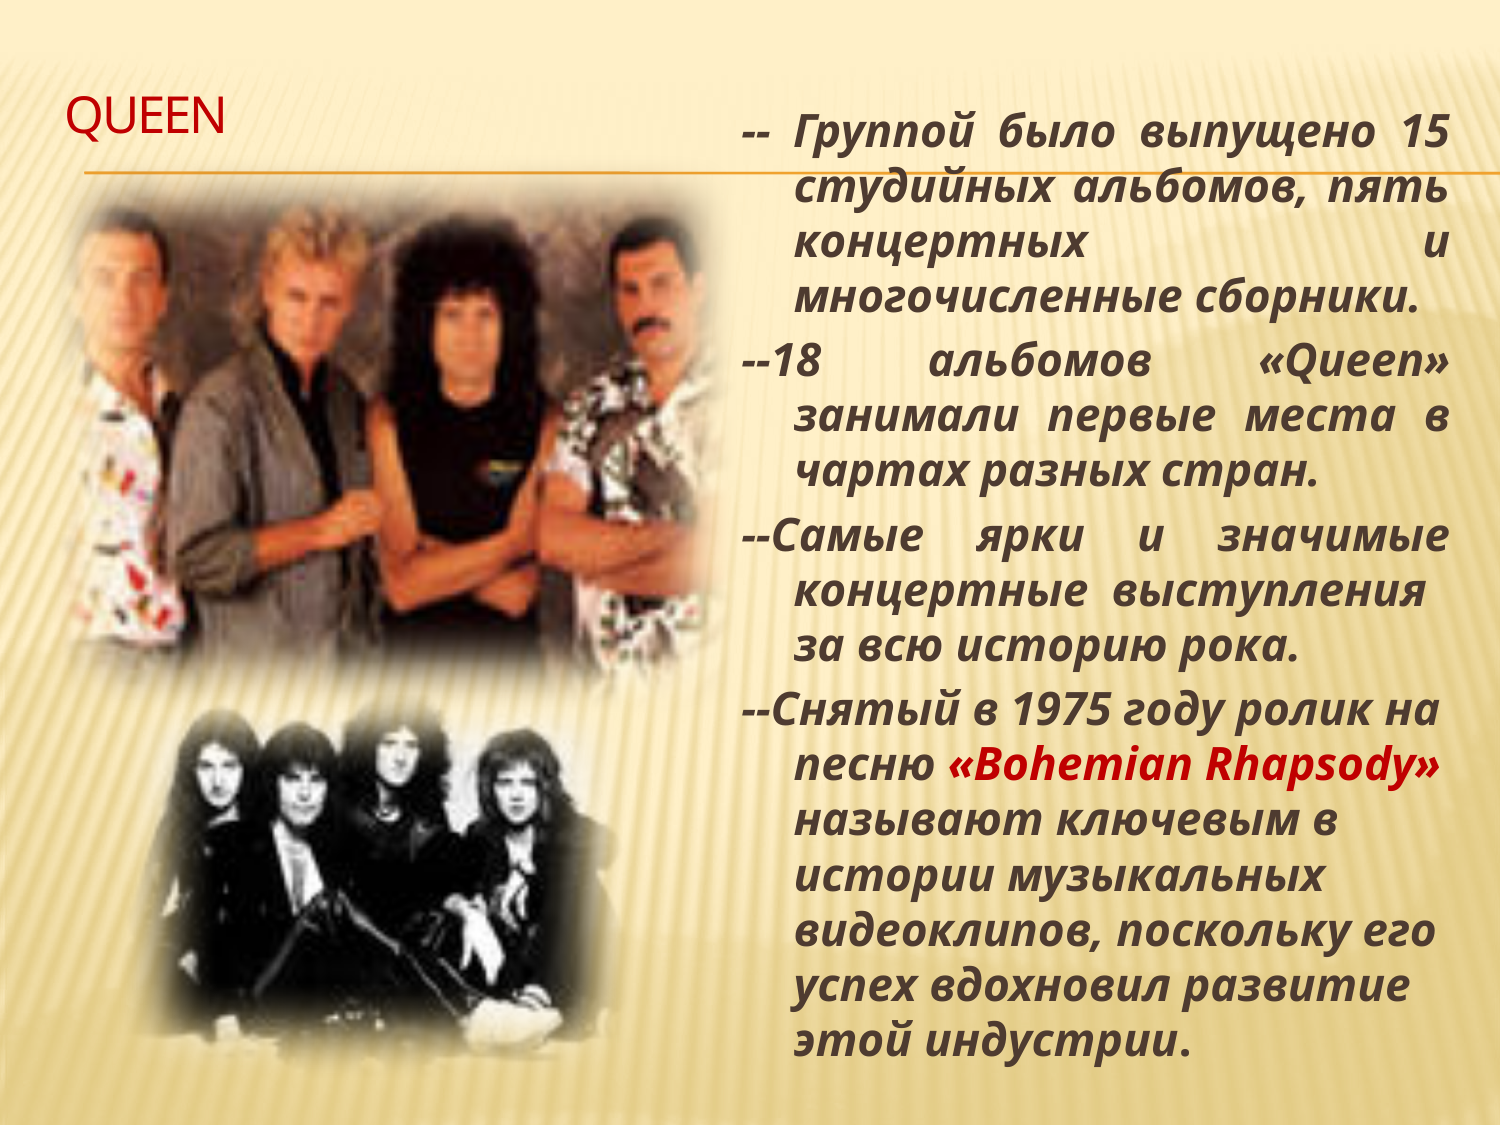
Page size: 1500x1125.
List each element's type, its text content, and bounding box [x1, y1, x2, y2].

title Queen [50, 75, 1475, 213]
picture [46, 152, 739, 1080]
list -- Группой было выпущено 15 студийных альбомов, пять концертных и многочисленные сборники. --18 альбомов «Queen» занимали первые места в чартах разных стран. --Самые ярки и значимые концертные выступления за всю историю рока. --Снятый в 1975 году ролик на песню «Bohemian Rhapsody» называют ключевым в истории музыкальных видеоклипов, поскольку его успех вдохновил развитие этой индустрии. [726, 93, 1465, 1090]
